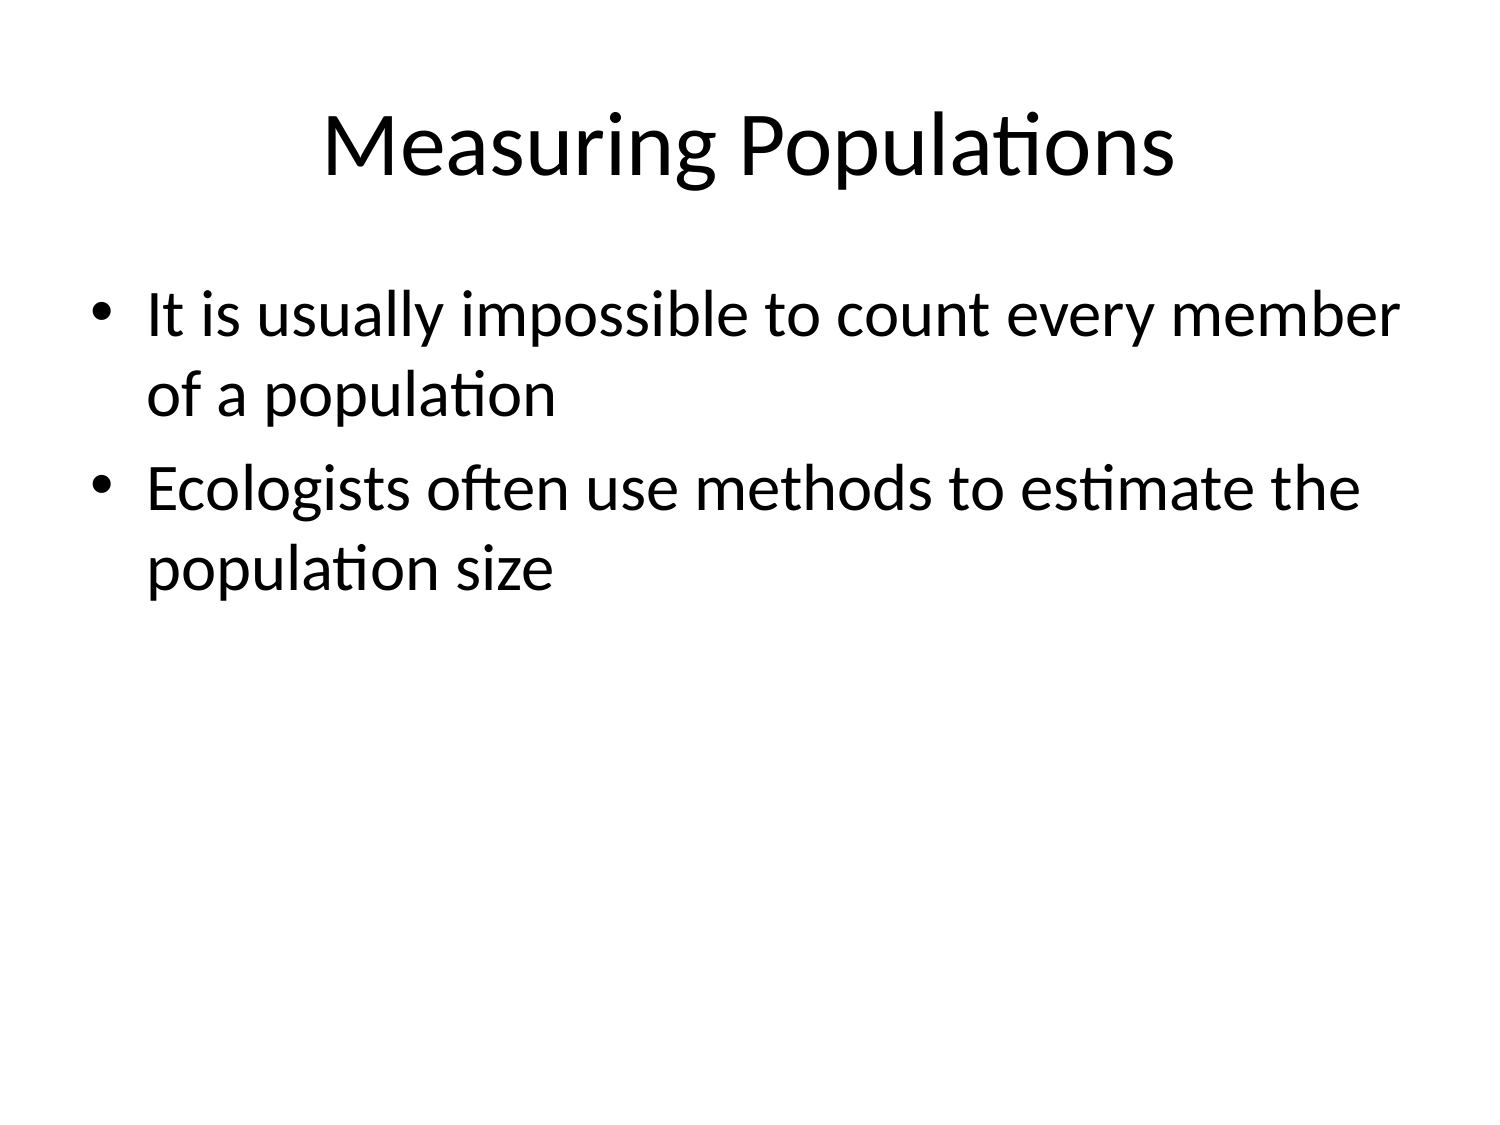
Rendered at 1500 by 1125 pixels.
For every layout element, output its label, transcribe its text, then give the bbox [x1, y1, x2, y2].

list It is usually impossible to count every member of a population Ecologists often use methods to estimate the population size [75, 262, 1425, 1005]
title Measuring Populations [75, 45, 1425, 233]
